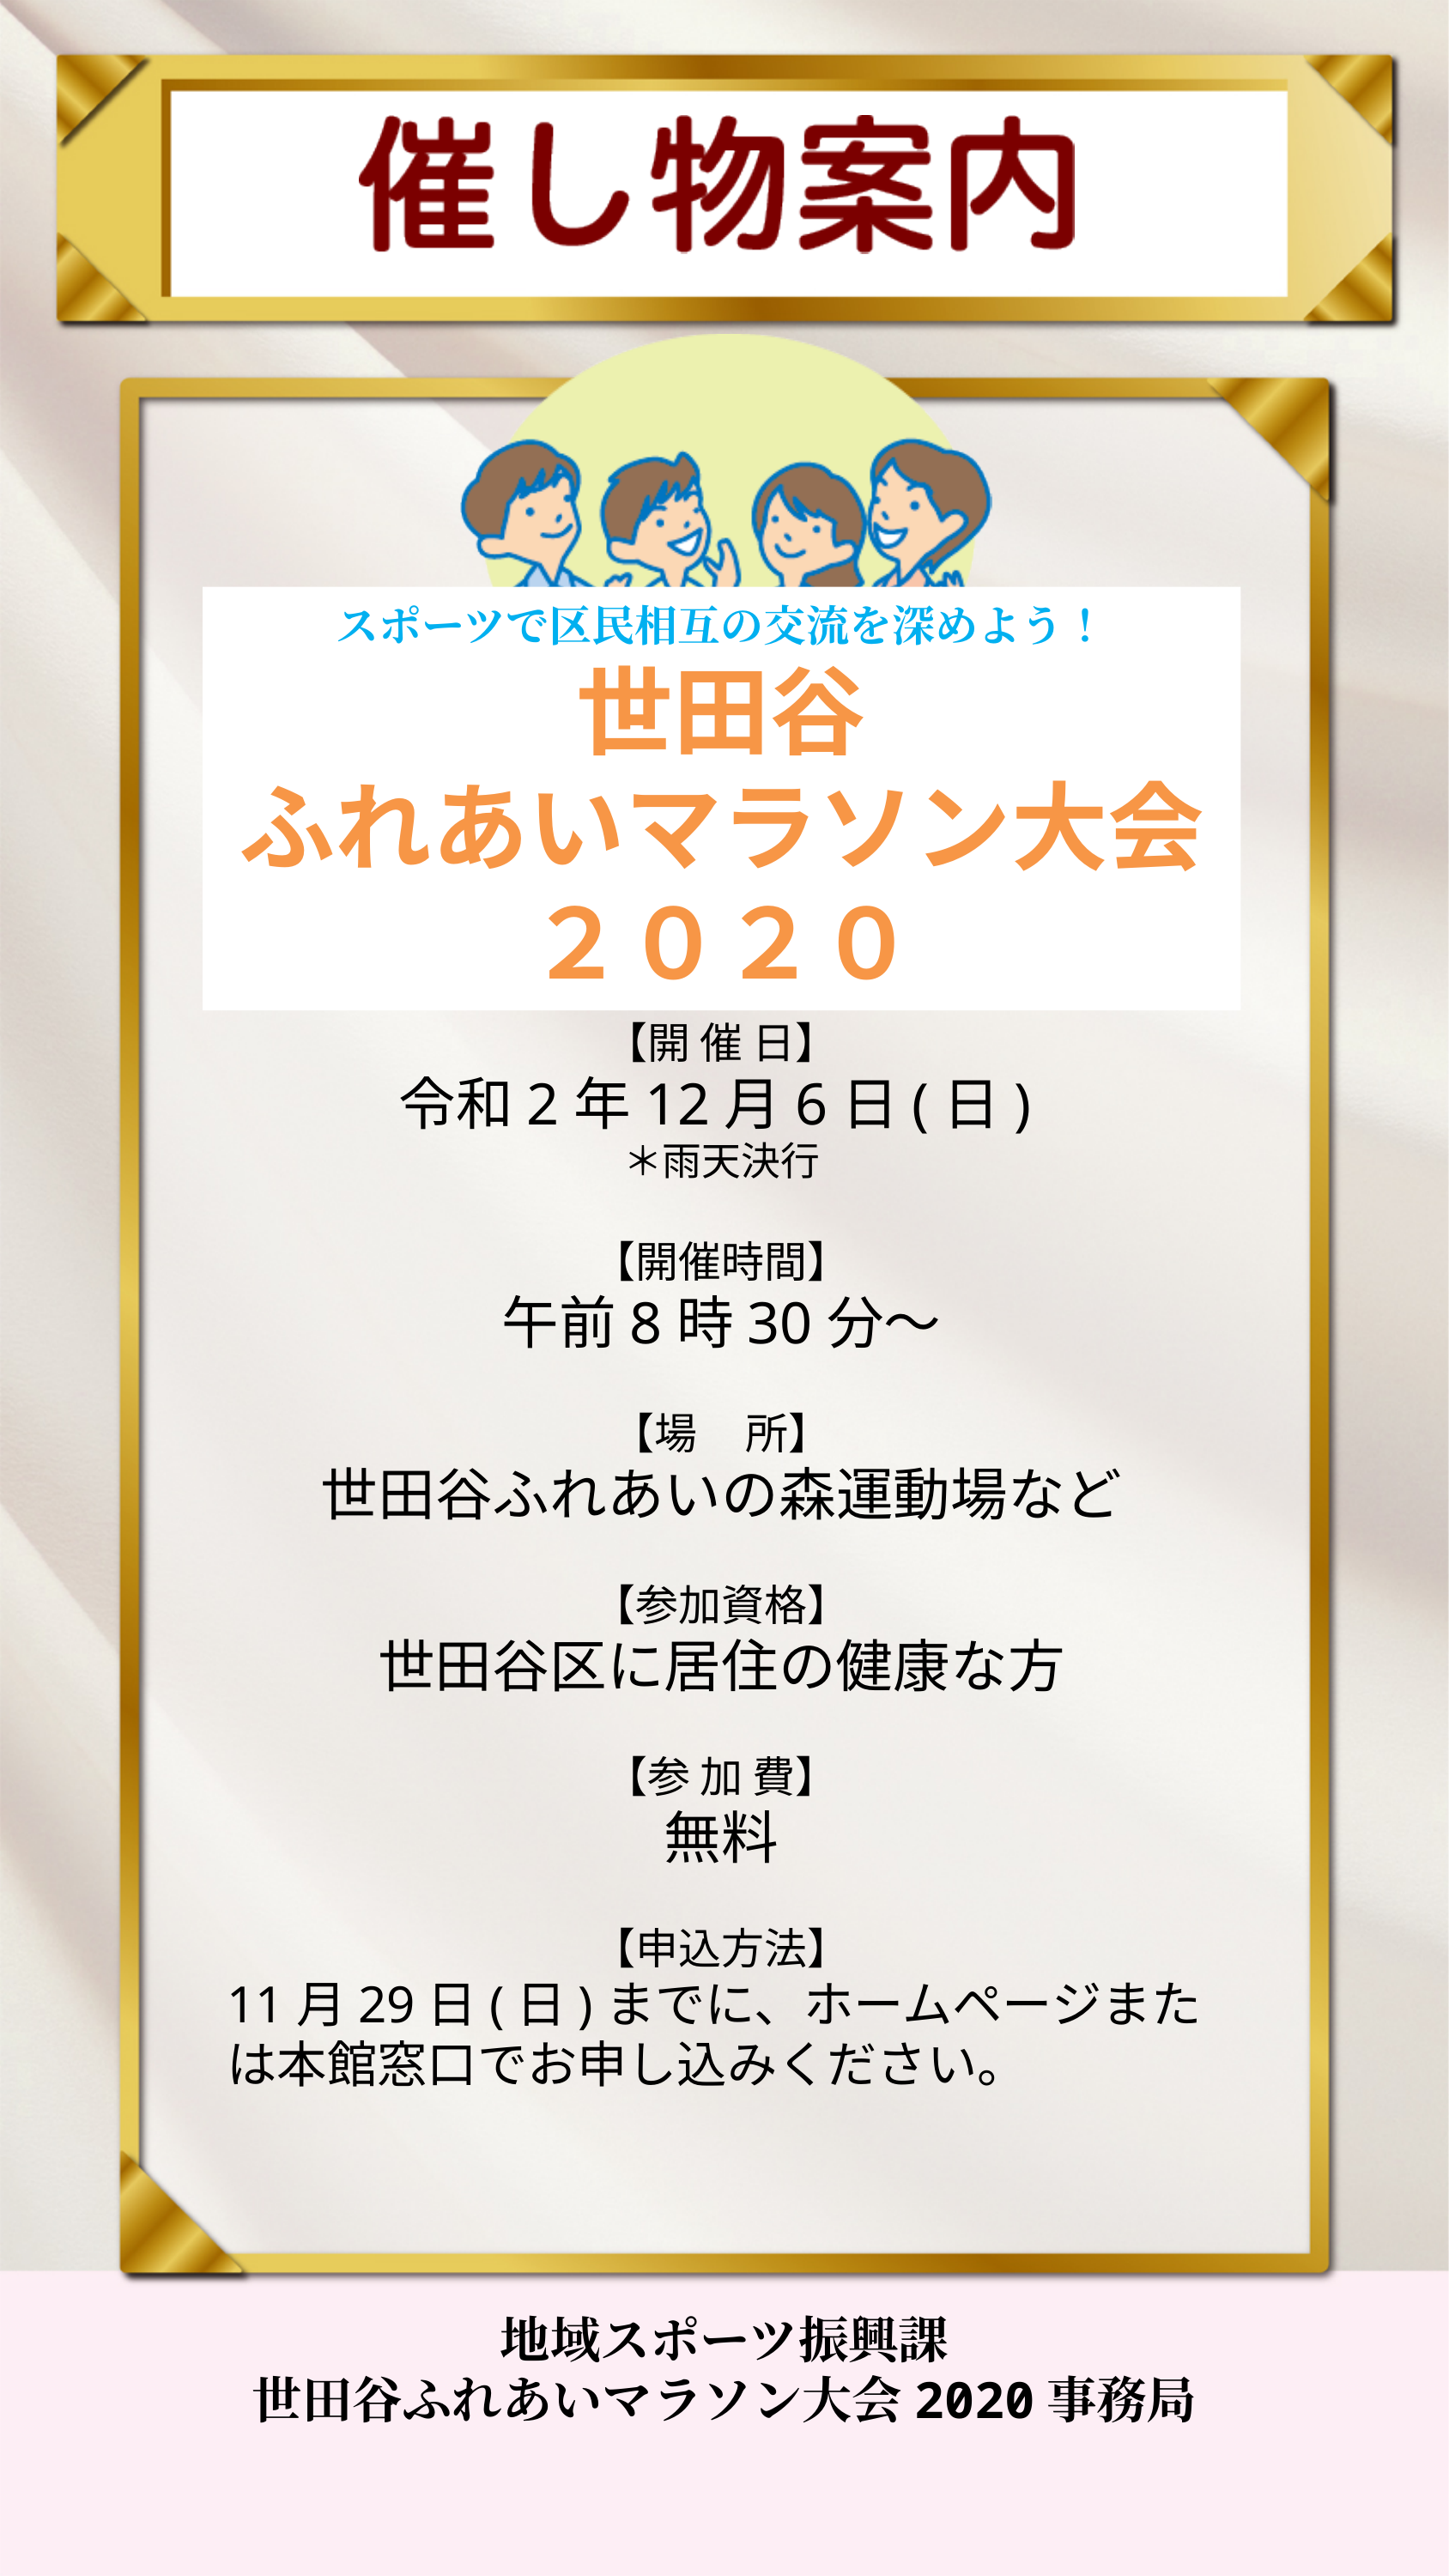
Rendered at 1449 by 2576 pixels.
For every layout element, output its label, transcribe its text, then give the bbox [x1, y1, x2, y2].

text_box 地域スポーツ振興課 世田谷ふれあいマラソン大会2020事務局 [55, 2301, 1394, 2495]
text_box 【開 催 日】 令和2年12月6日(日) ＊雨天決行 【開催時間】 午前8時30分～ 【場 所】 世田谷ふれあいの森運動場など 【参加資格】 世田谷区に居住の健康な方 【参 加 費】 無料 【申込方法】 11月29日(日)までに、ホームページまたは本館窓口でお申し込みください。 [203, 1011, 1241, 2106]
text_box スポーツで区民相互の交流を深めよう！ 世田谷 ふれあいマラソン大会 ２０２０ [203, 586, 1241, 1011]
picture [0, 0, 1449, 2576]
